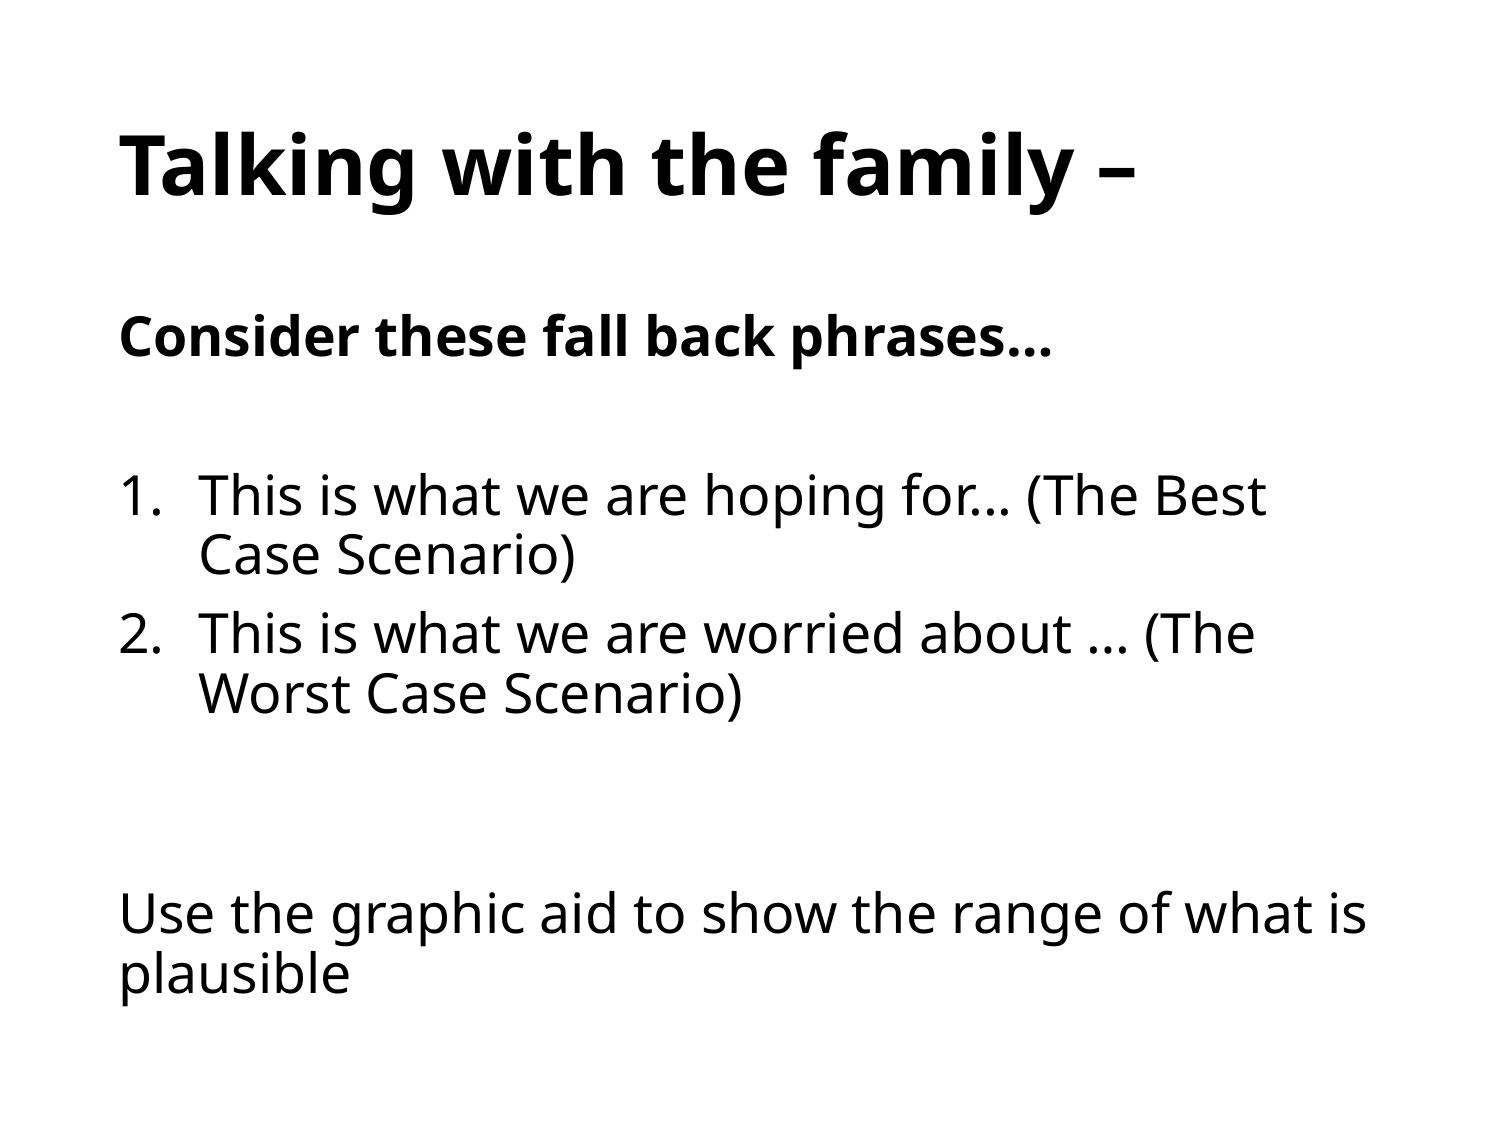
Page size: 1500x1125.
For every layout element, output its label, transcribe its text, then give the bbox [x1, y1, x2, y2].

title Talking with the family – [103, 59, 1397, 278]
list Consider these fall back phrases… This is what we are hoping for... (The Best Case Scenario) This is what we are worried about … (The Worst Case Scenario) Use the graphic aid to show the range of what is plausible [103, 300, 1397, 1015]
